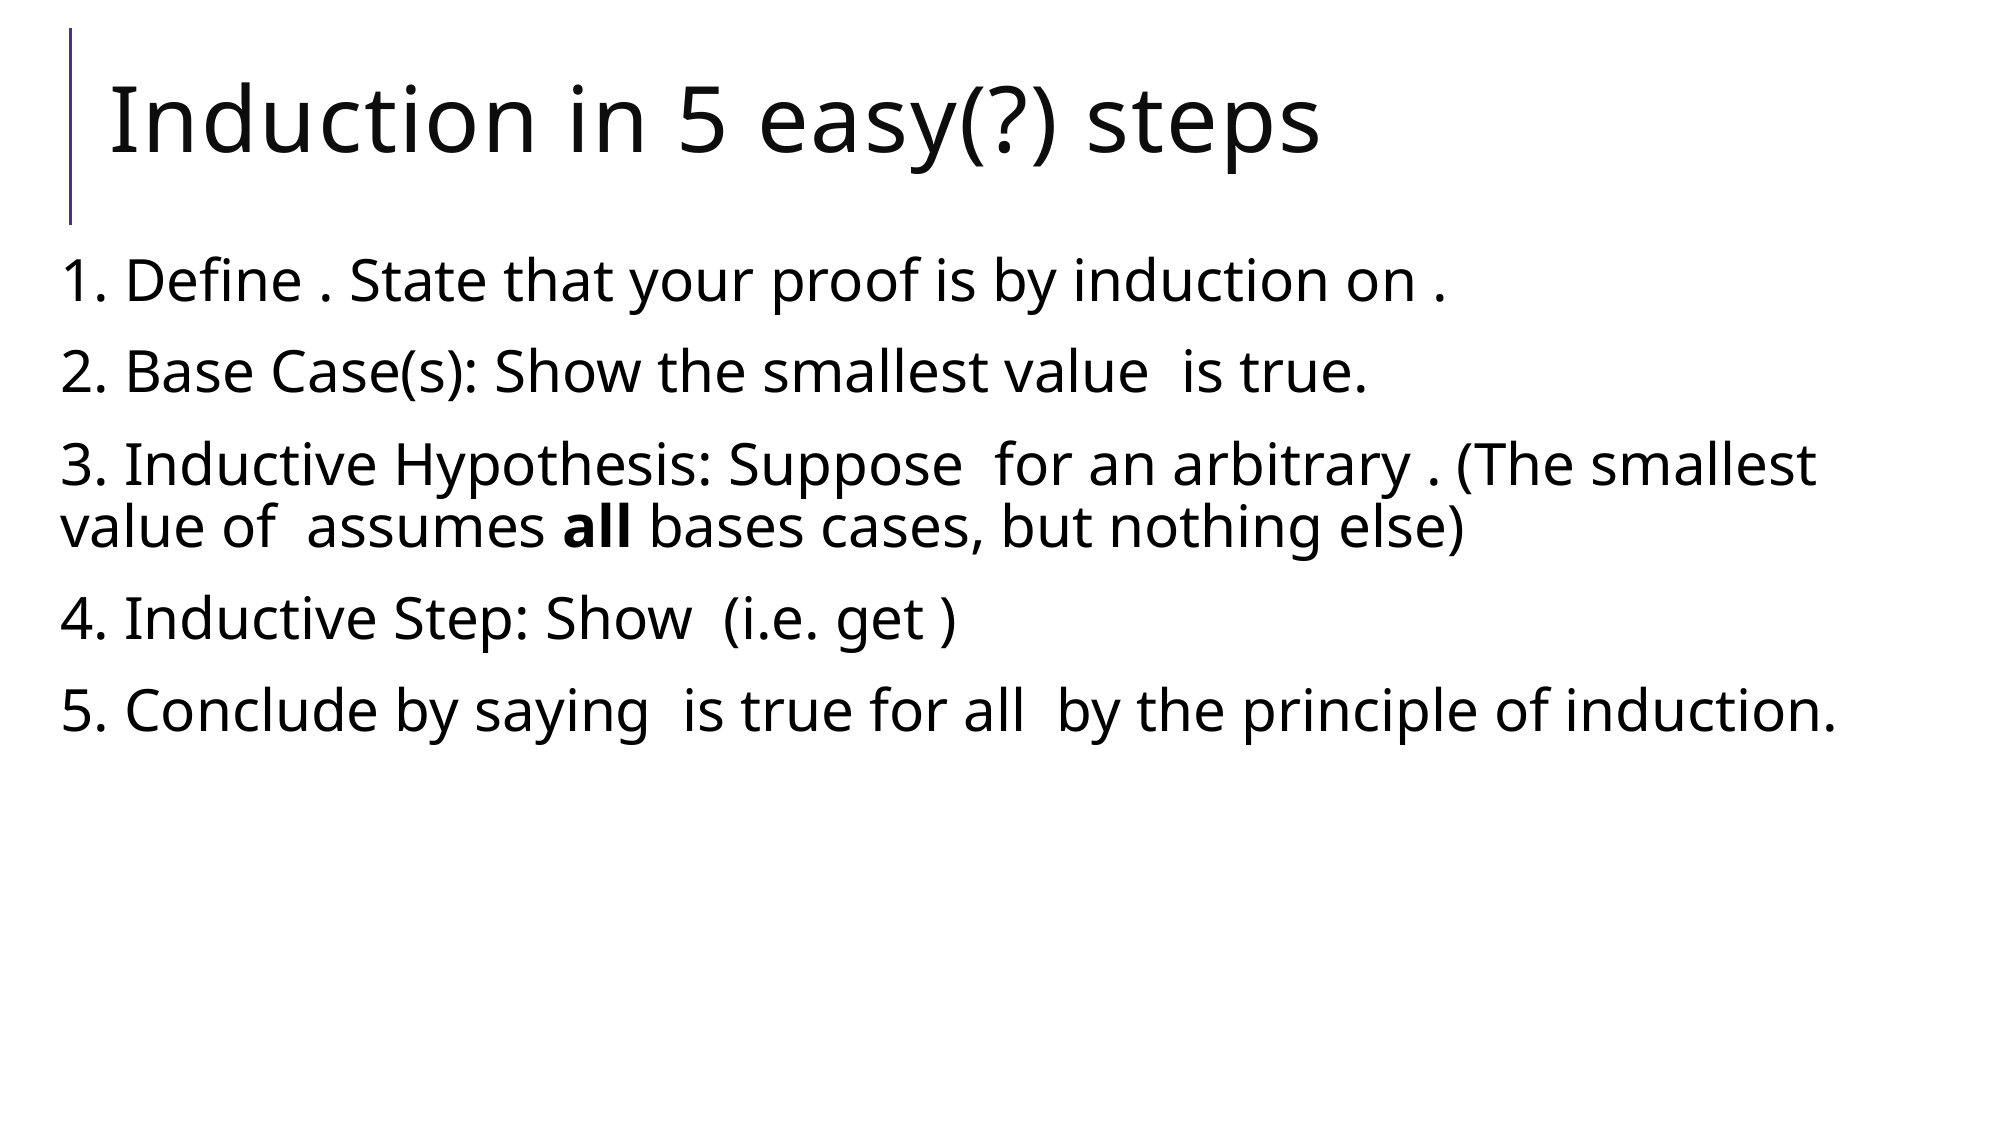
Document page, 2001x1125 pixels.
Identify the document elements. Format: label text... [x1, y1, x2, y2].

title Induction in 5 easy(?) steps [94, 43, 1930, 210]
